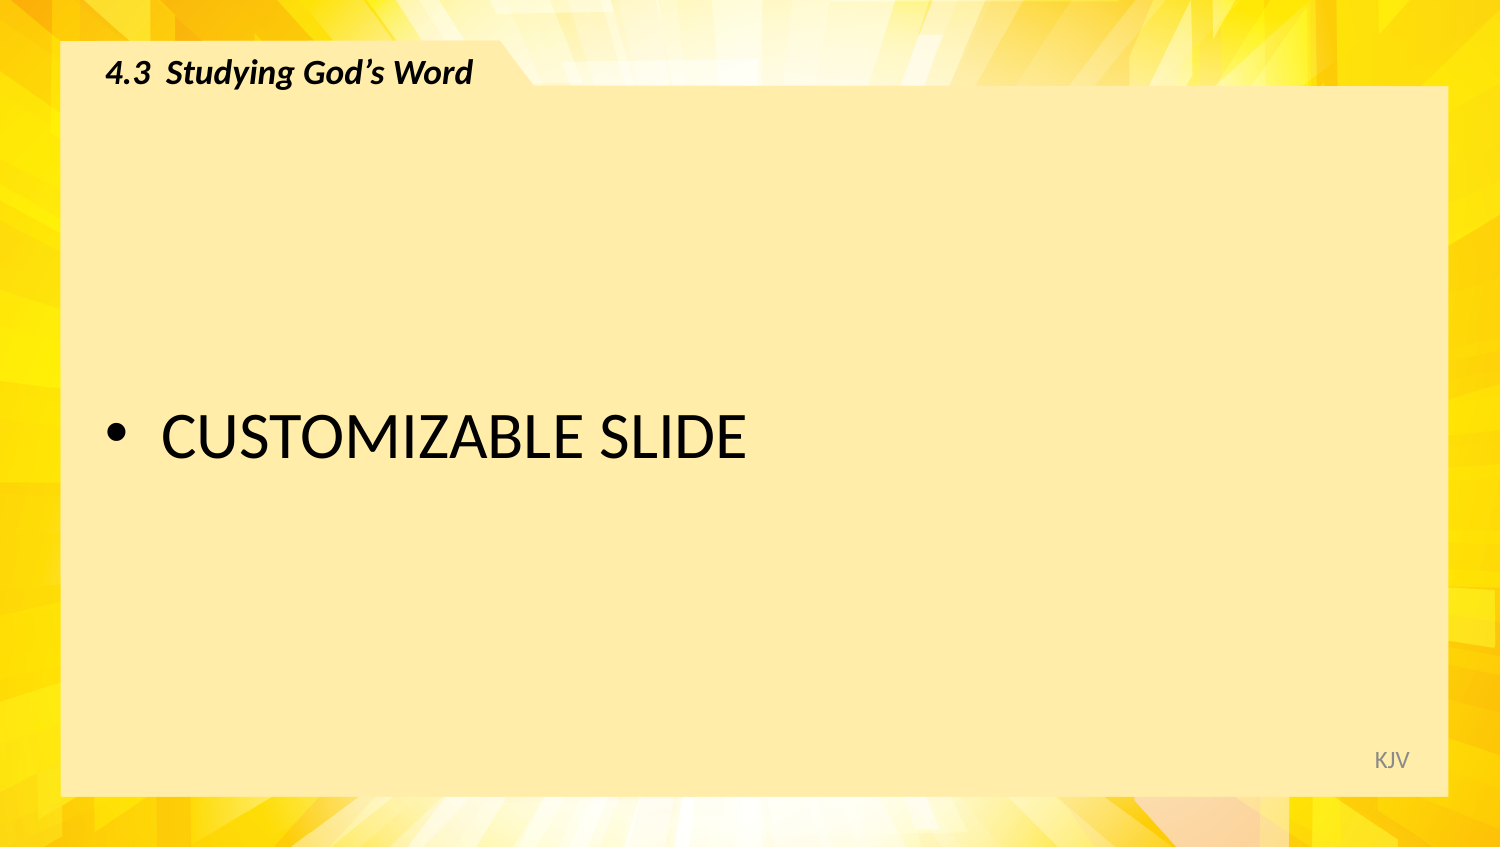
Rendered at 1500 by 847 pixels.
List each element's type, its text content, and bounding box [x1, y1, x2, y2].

picture [0, 0, 1500, 847]
footer KJV [950, 736, 1425, 782]
title 4.3 Studying God’s Word [89, 33, 1420, 108]
list CUSTOMIZABLE SLIDE [89, 141, 1403, 722]
